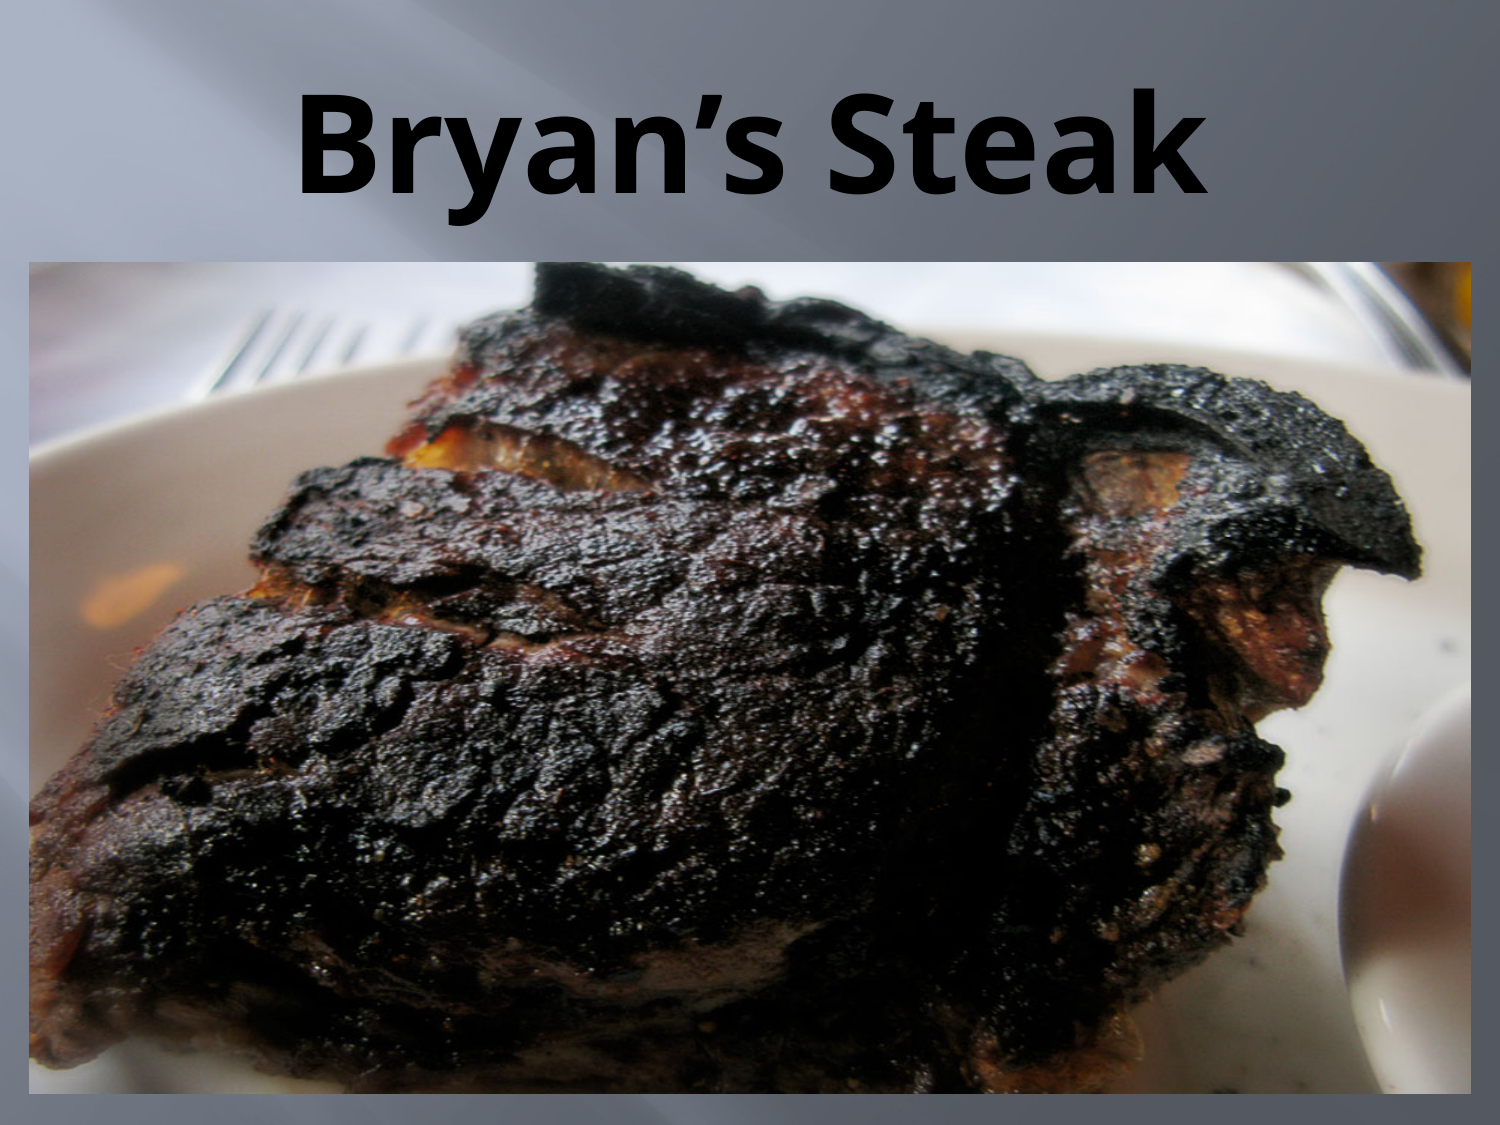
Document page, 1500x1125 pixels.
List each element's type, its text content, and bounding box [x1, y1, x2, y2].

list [29, 262, 1471, 1095]
title Bryan’s Steak [75, 45, 1425, 233]
